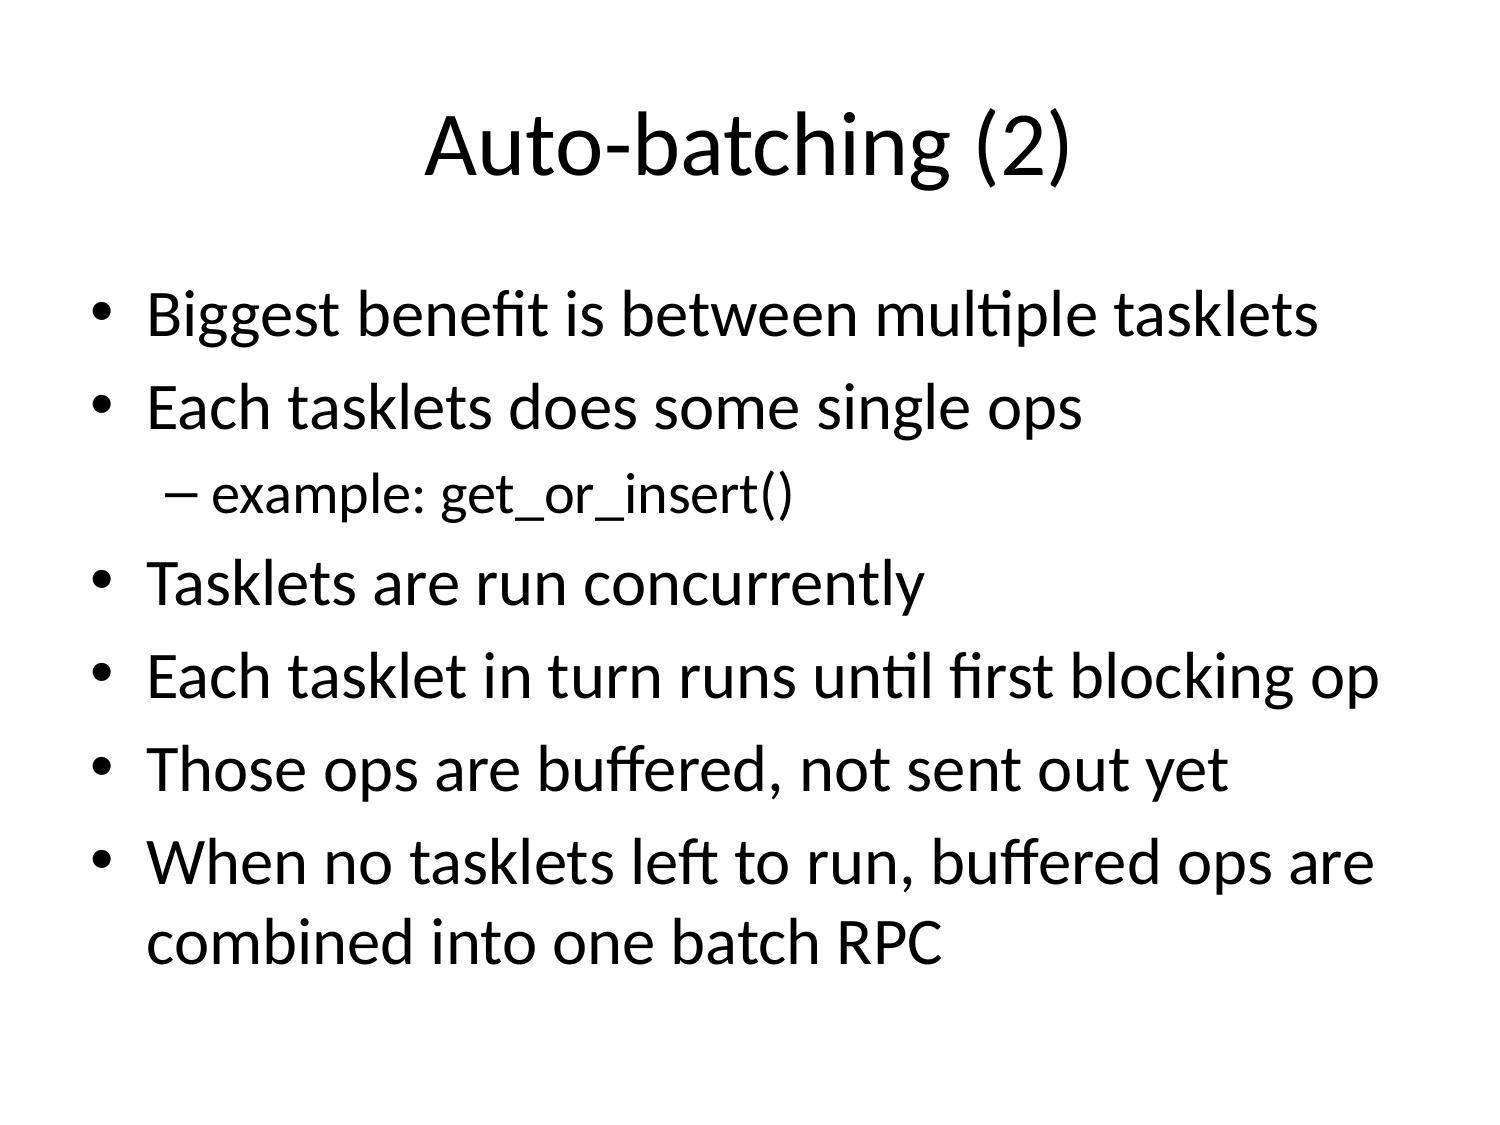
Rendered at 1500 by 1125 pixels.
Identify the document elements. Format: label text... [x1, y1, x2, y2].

title Auto-batching (2) [75, 45, 1425, 233]
list Biggest benefit is between multiple tasklets Each tasklets does some single ops example: get_or_insert() Tasklets are run concurrently Each tasklet in turn runs until first blocking op Those ops are buffered, not sent out yet When no tasklets left to run, buffered ops are combined into one batch RPC [75, 262, 1425, 1005]
